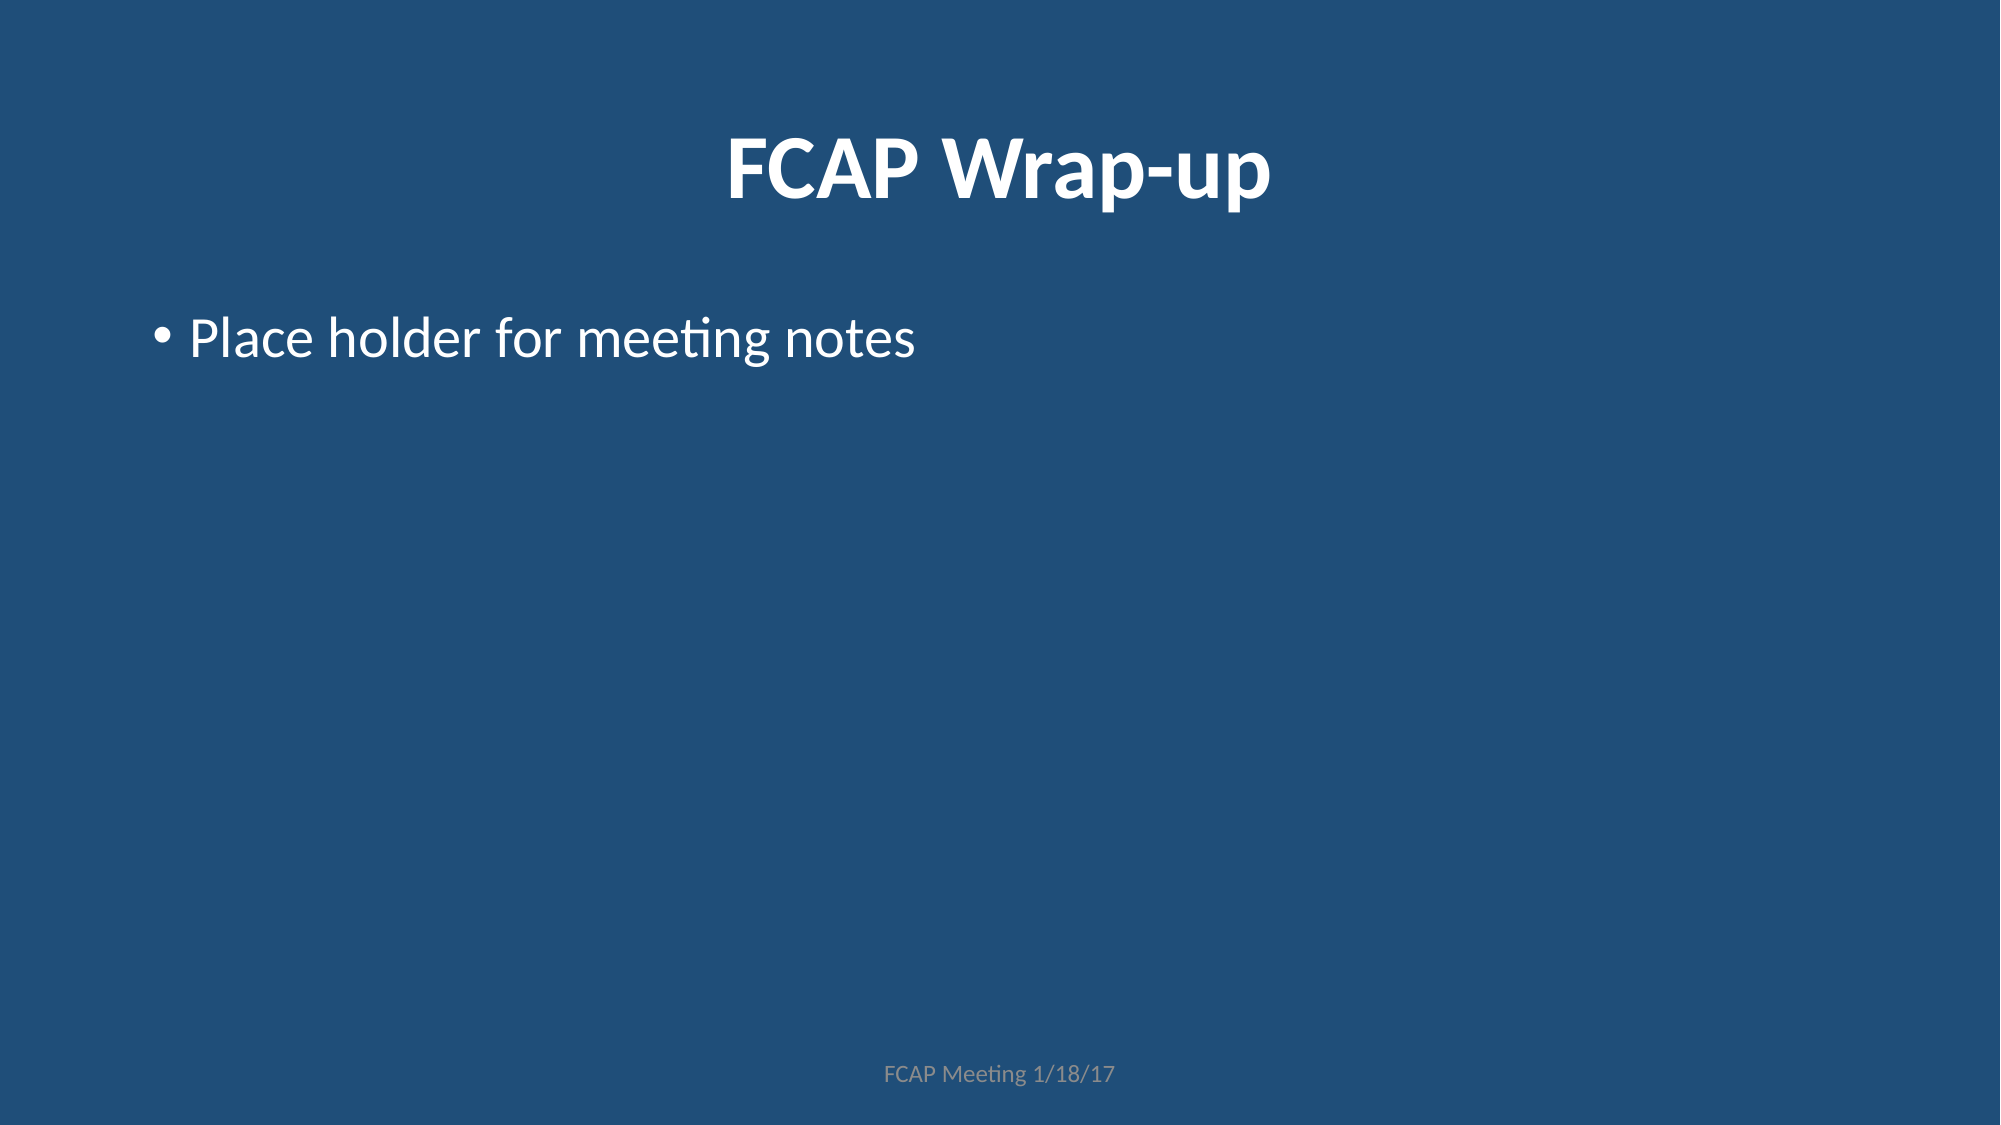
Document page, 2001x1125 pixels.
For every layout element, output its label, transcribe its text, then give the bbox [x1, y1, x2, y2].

list Place holder for meeting notes [137, 299, 1863, 1014]
footer FCAP Meeting 1/18/17 [662, 1042, 1338, 1103]
title FCAP Wrap-up [137, 59, 1863, 278]
